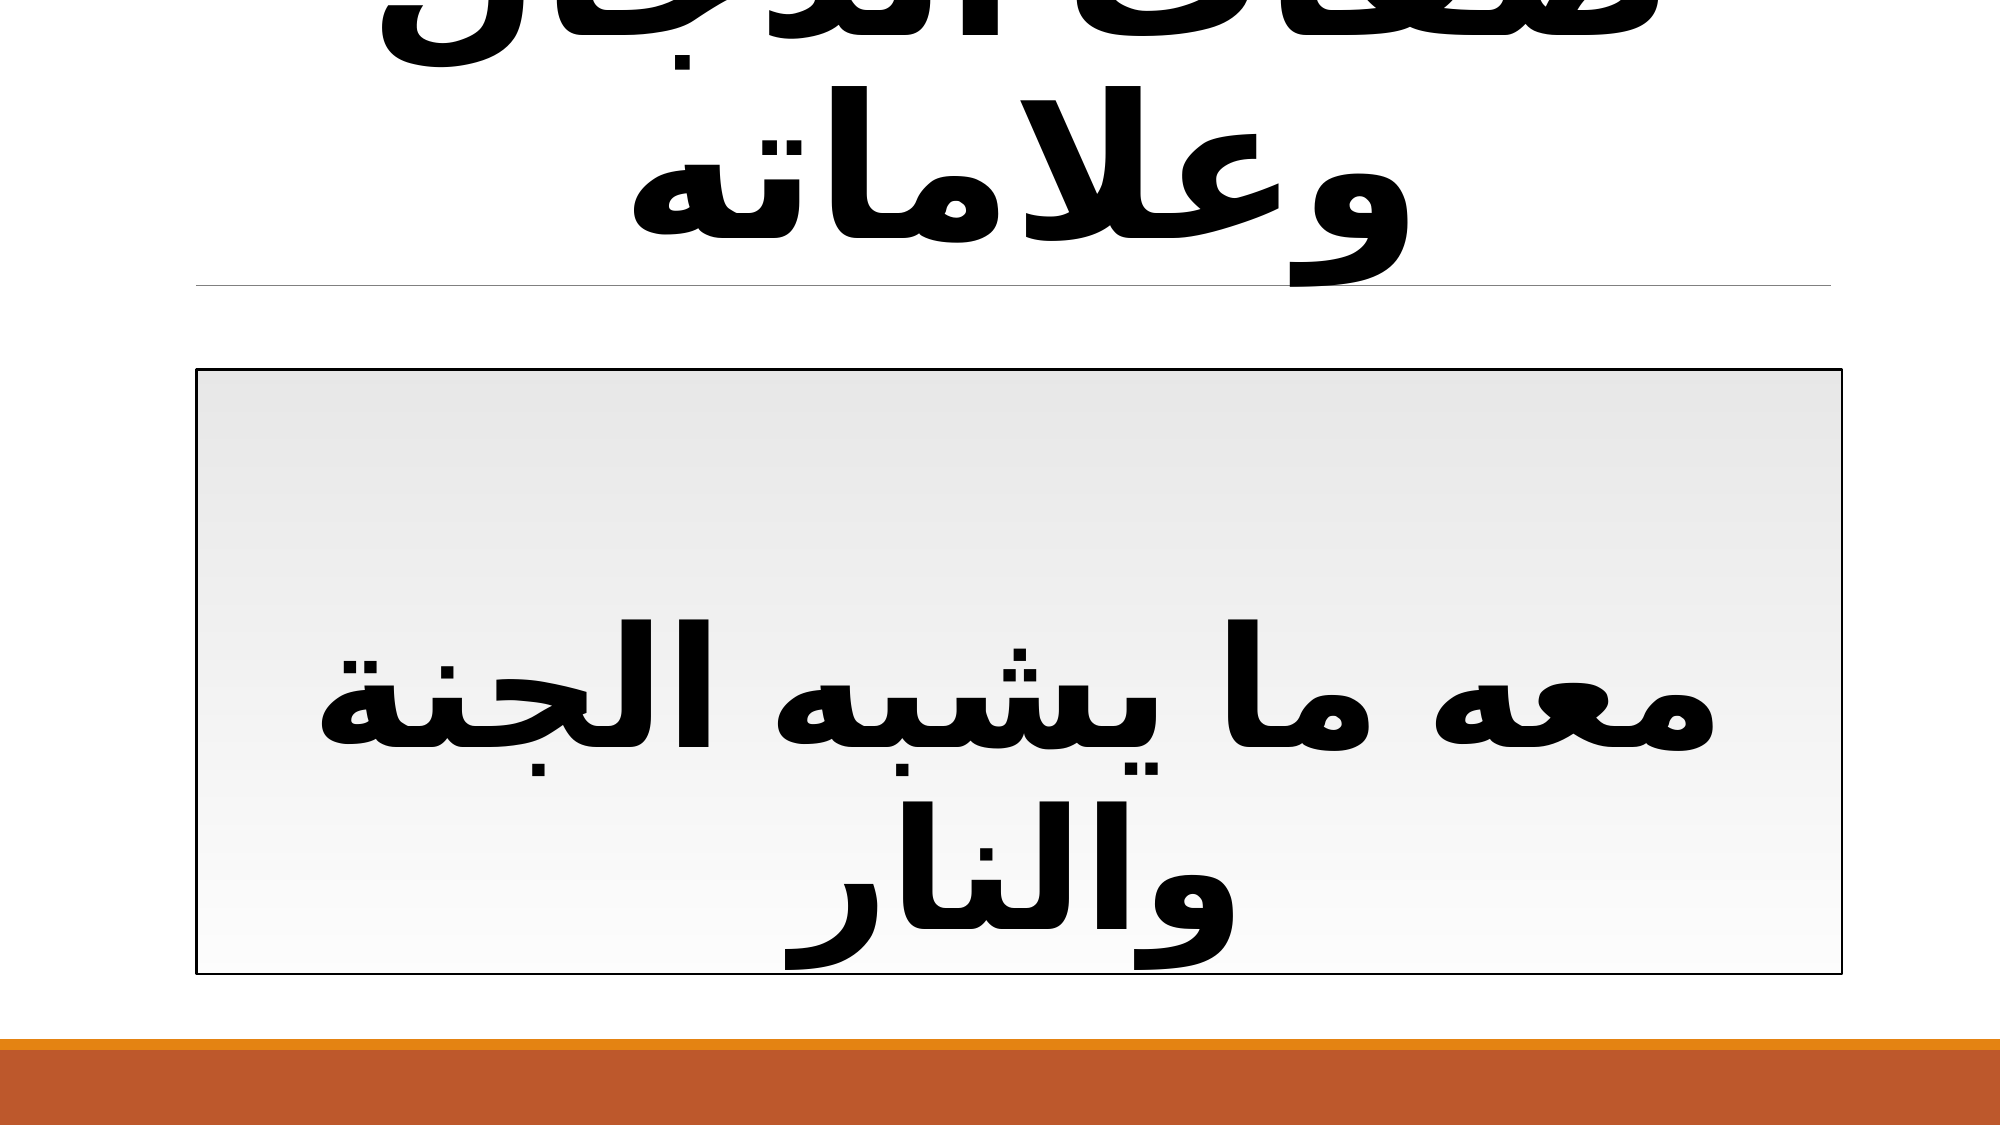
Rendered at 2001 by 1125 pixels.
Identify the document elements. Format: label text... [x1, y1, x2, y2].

title صفات الدجال وعلاماته [232, 44, 1813, 288]
list معه ما يشبه الجنة والنار [195, 368, 1843, 975]
